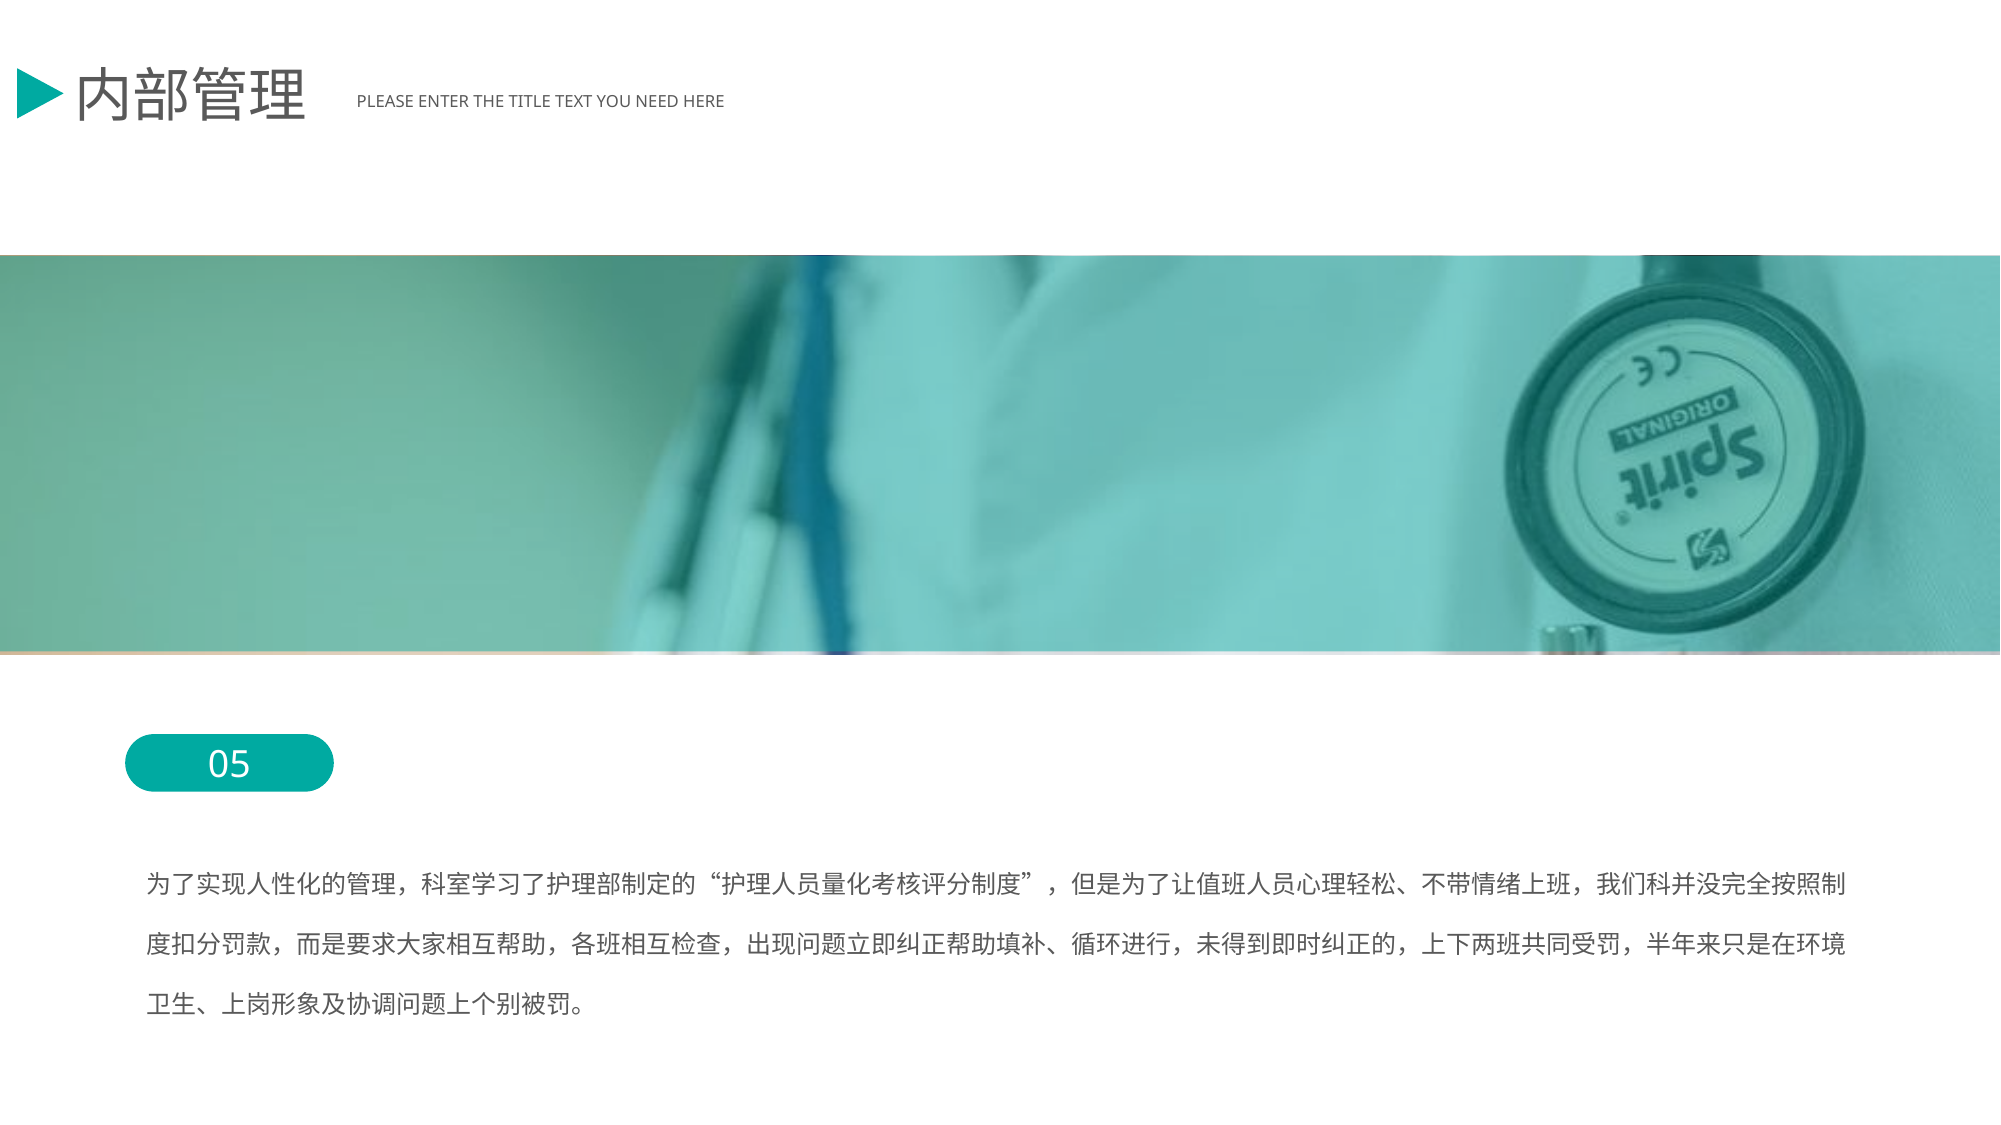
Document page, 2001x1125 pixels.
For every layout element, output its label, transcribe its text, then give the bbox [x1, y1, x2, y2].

picture [0, 255, 2000, 656]
text_box [16, 66, 66, 121]
text_box 为了实现人性化的管理，科室学习了护理部制定的“护理人员量化考核评分制度”，但是为了让值班人员心理轻松、不带情绪上班，我们科并没完全按照制度扣分罚款，而是要求大家相互帮助，各班相互检查，出现问题立即纠正帮助填补、循环进行，未得到即时纠正的，上下两班共同受罚，半年来只是在环境卫生、上岗形象及协调问题上个别被罚。 [131, 831, 1867, 1026]
text_box PLEASE ENTER THE TITLE TEXT YOU NEED HERE [342, 83, 885, 119]
text_box 05 [125, 734, 334, 792]
text_box 内部管理 [74, 58, 1046, 129]
